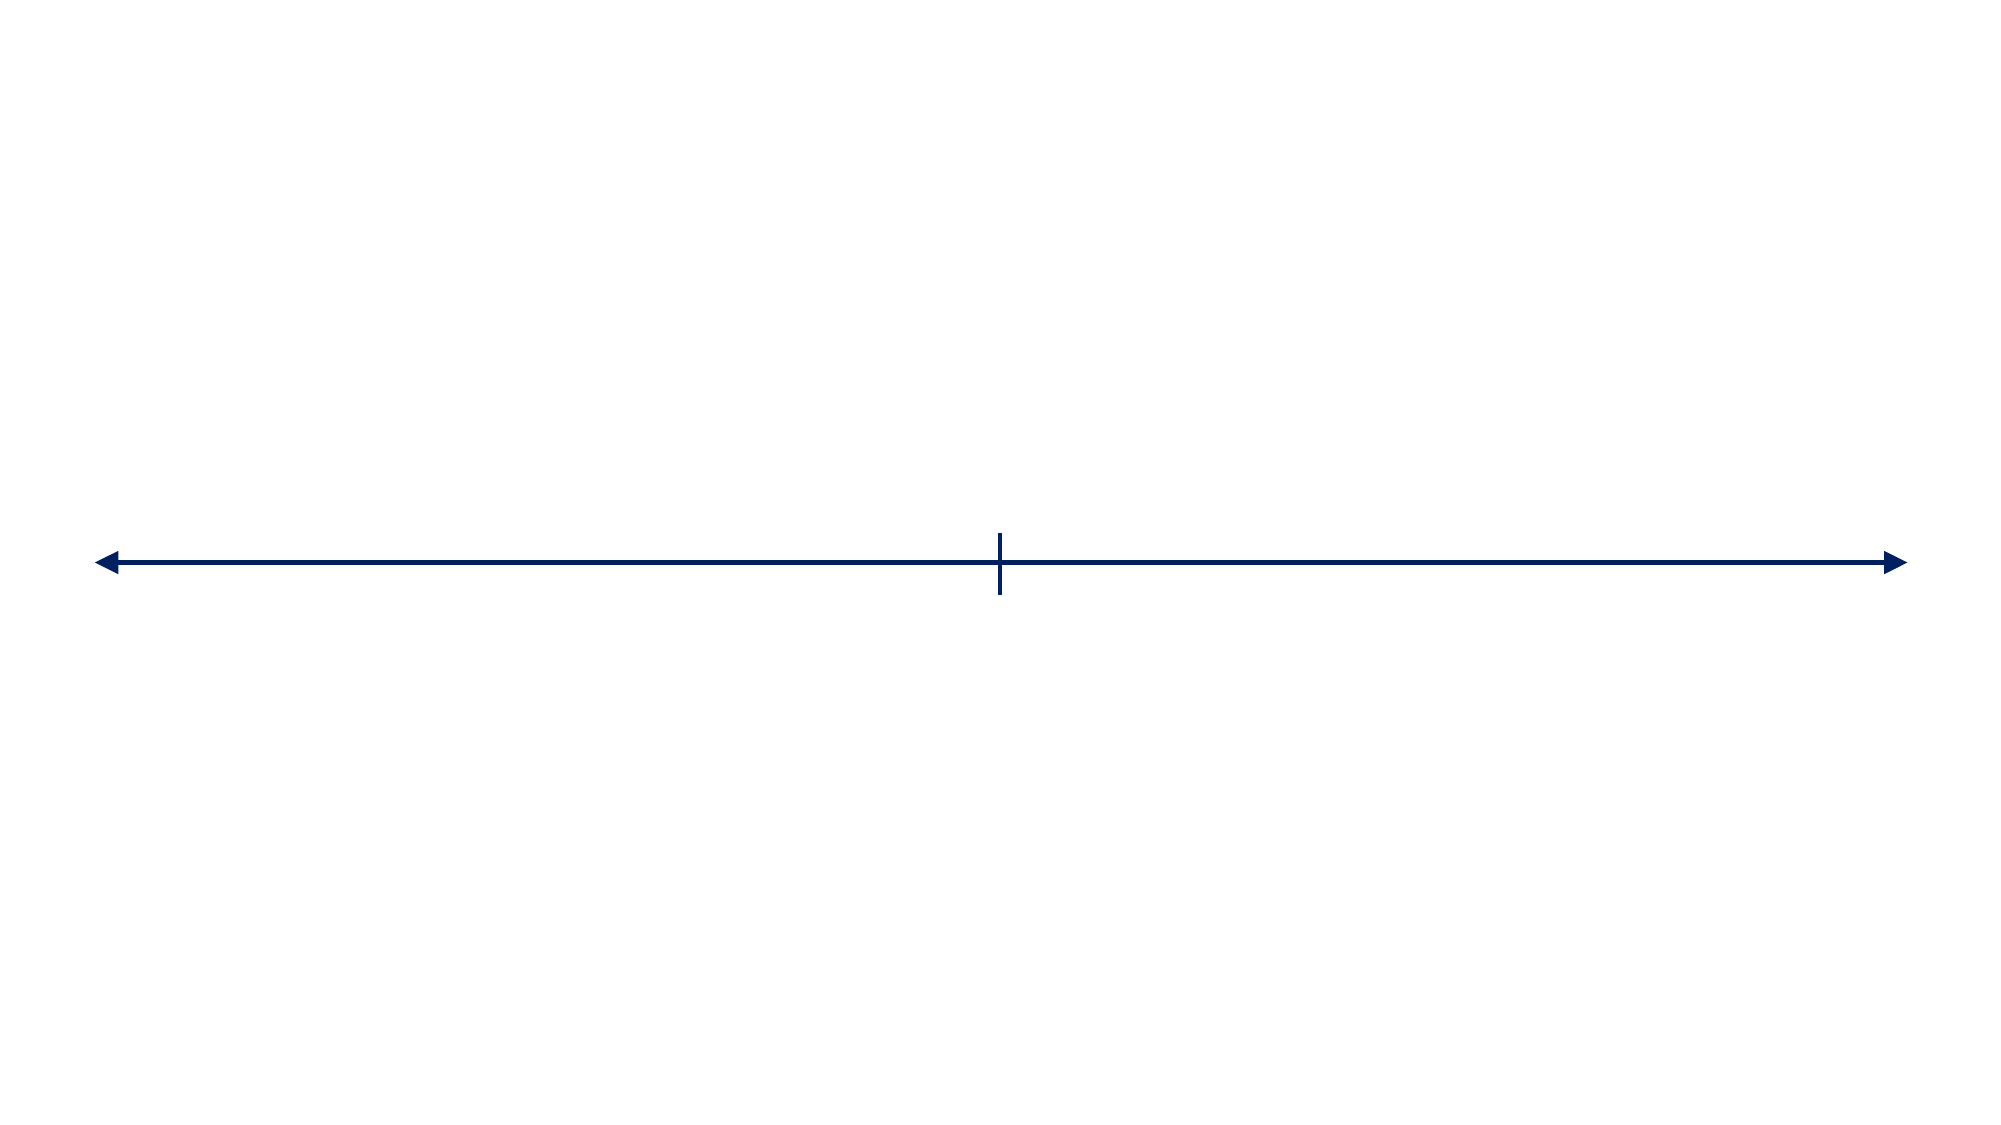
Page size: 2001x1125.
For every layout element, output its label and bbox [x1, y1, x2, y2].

text_box [94, 532, 1908, 595]
